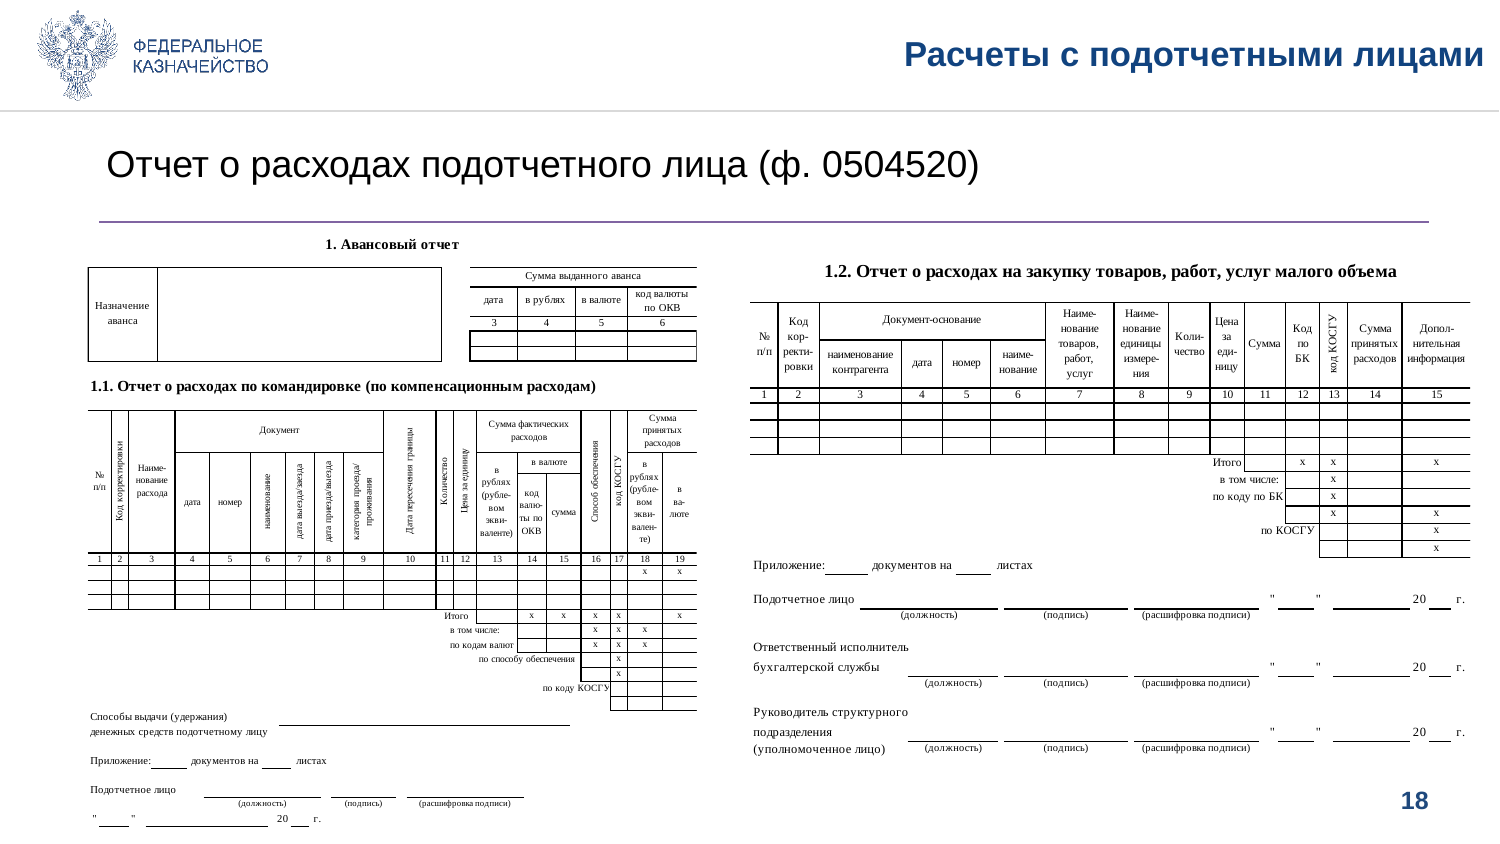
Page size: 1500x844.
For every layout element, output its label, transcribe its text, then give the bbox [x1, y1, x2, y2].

picture [87, 234, 698, 828]
text_box Расчеты с подотчетными лицами [655, 23, 1500, 81]
slide_number 17 [1083, 784, 1429, 815]
text_box Отчет о расходах подотчетного лица (ф. 0504520) [91, 132, 1417, 193]
picture [749, 259, 1472, 760]
picture [37, 10, 268, 101]
